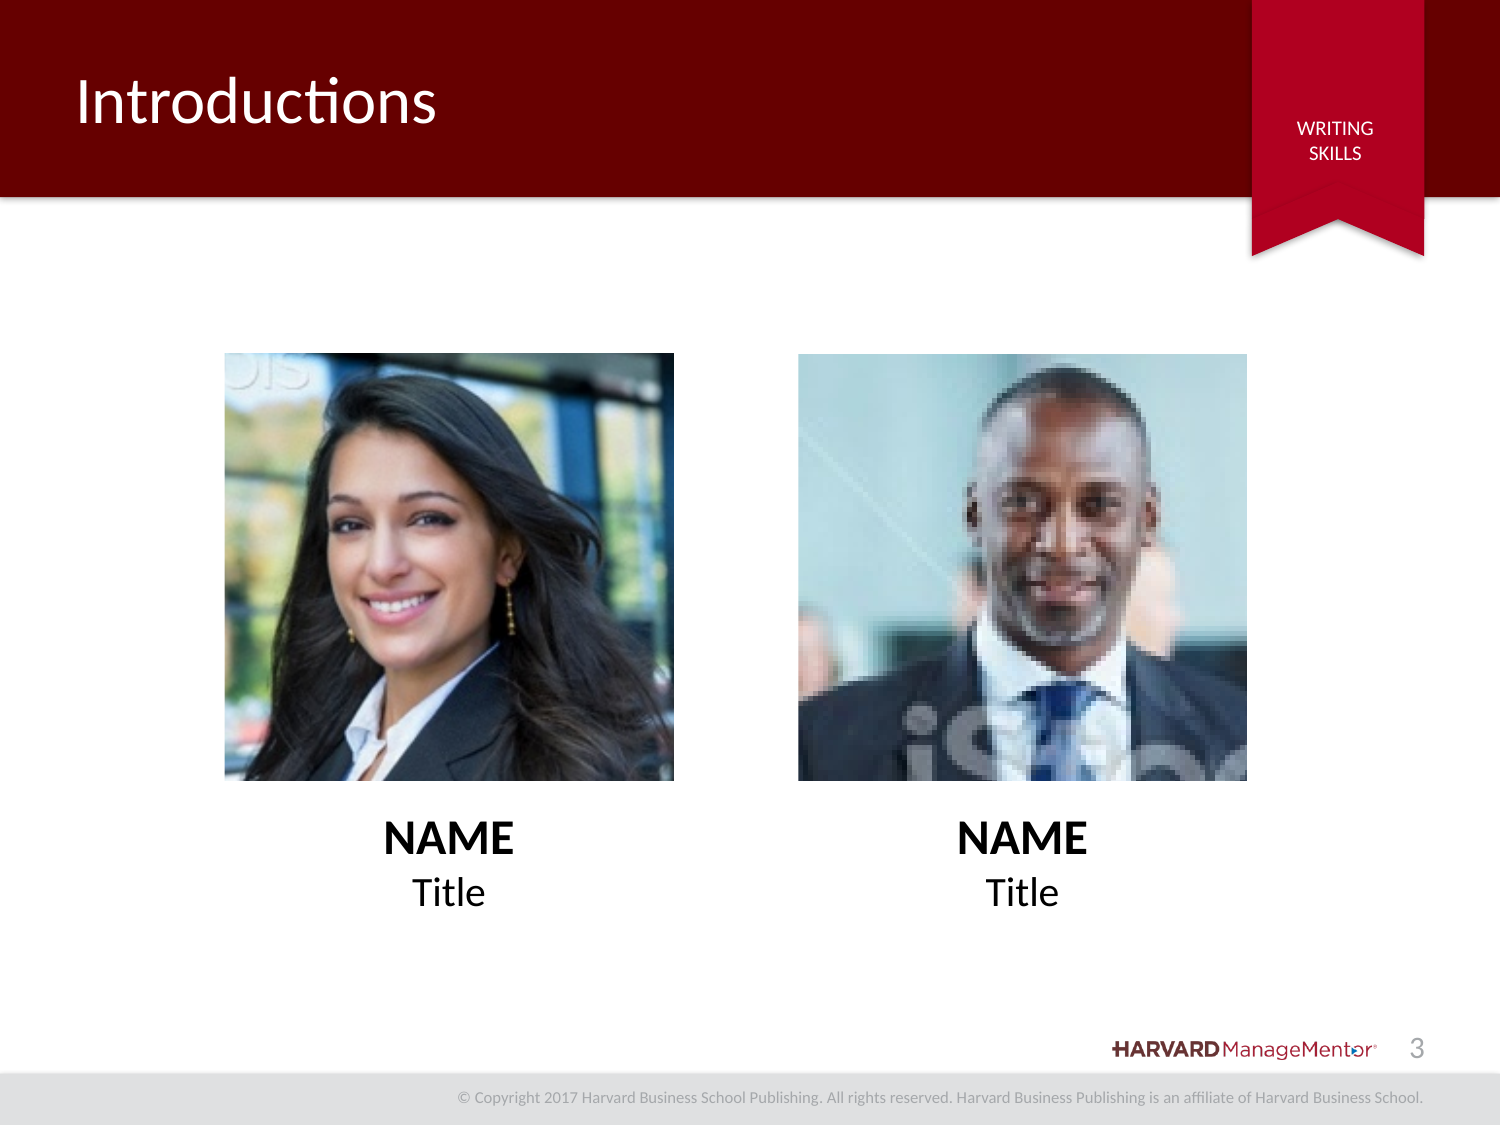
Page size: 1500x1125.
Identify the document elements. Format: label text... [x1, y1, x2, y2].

title Introductions [75, 29, 1216, 171]
picture [1100, 1034, 1380, 1067]
text_box NAME Title [818, 797, 1227, 923]
text_box NAME Title [245, 797, 653, 923]
picture [224, 353, 675, 781]
picture [797, 354, 1248, 781]
